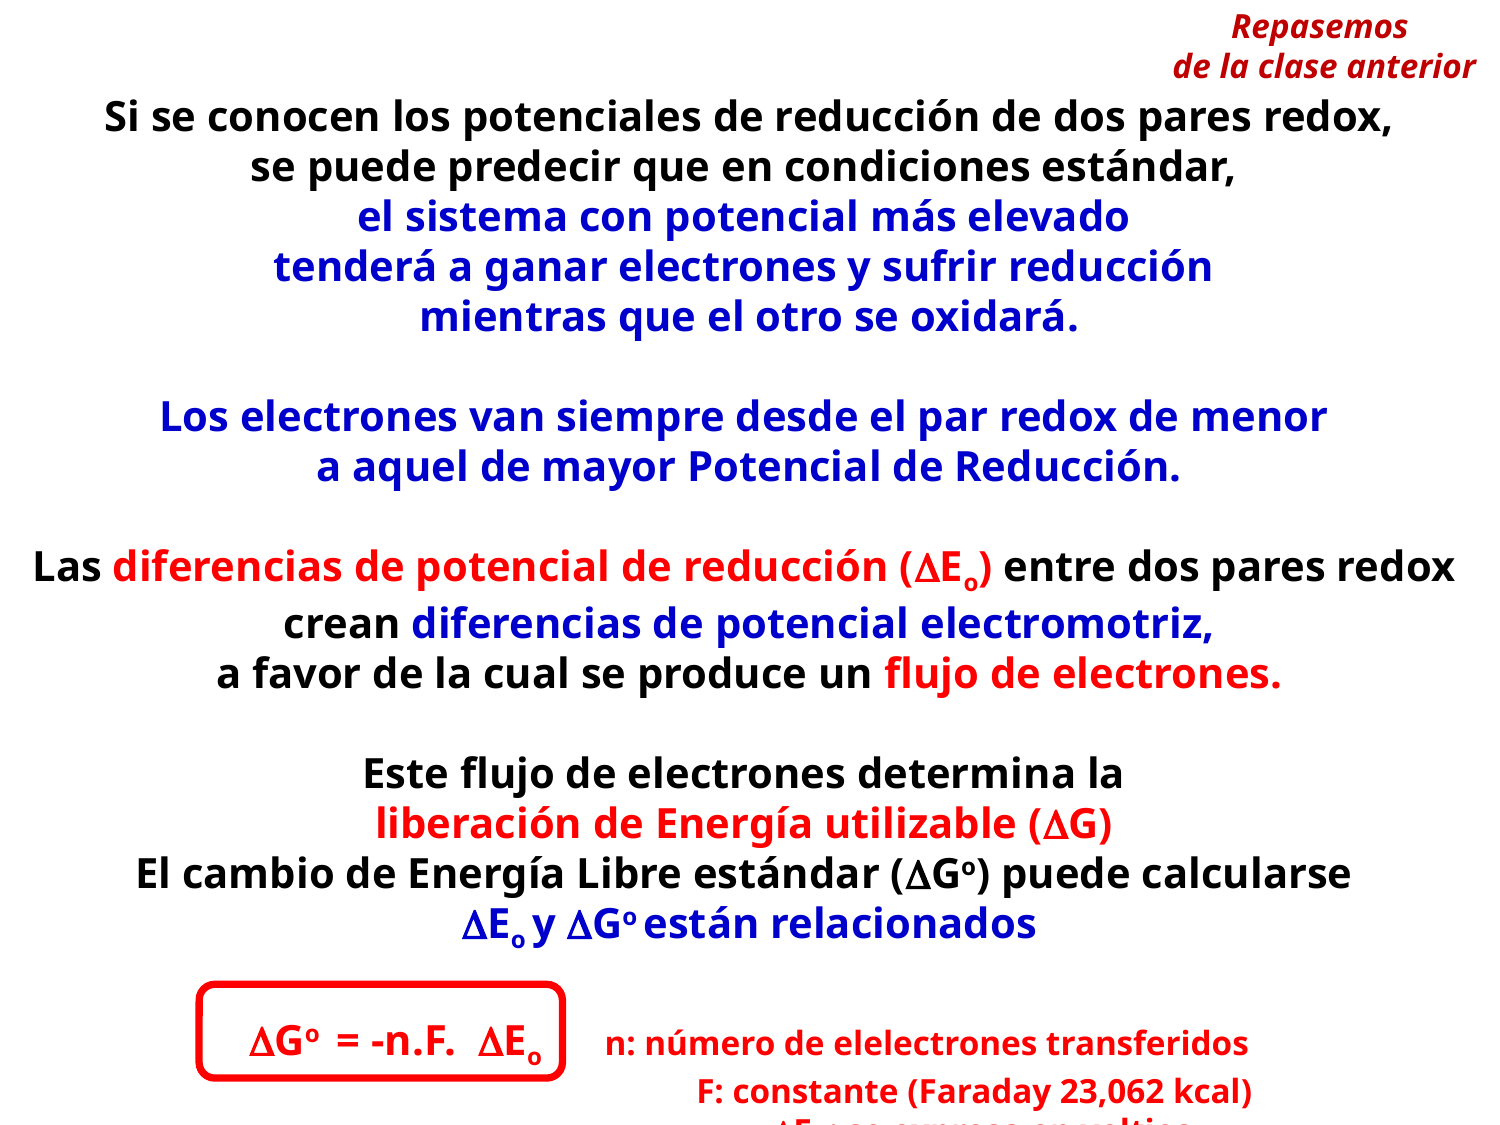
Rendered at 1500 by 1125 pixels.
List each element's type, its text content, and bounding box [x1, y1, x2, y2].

text_box Si se conocen los potenciales de reducción de dos pares redox, se puede predecir que en condiciones estándar, el sistema con potencial más elevado tenderá a ganar electrones y sufrir reducción mientras que el otro se oxidará. Los electrones van siempre desde el par redox de menor a aquel de mayor Potencial de Reducción. Las diferencias de potencial de reducción (DEo) entre dos pares redox crean diferencias de potencial electromotriz, a favor de la cual se produce un flujo de electrones. Este flujo de electrones determina la liberación de Energía utilizable (DG) El cambio de Energía Libre estándar (DGo) puede calcularse DEo y DGo están relacionados DGo = -n.F. DEo n: número de elelectrones transferidos F: constante (Faraday 23,062 kcal) DEo : se expresa en voltios [17, 82, 1482, 1125]
text_box [196, 982, 565, 1081]
text_box Repasemos de la clase anterior [1157, 0, 1492, 93]
